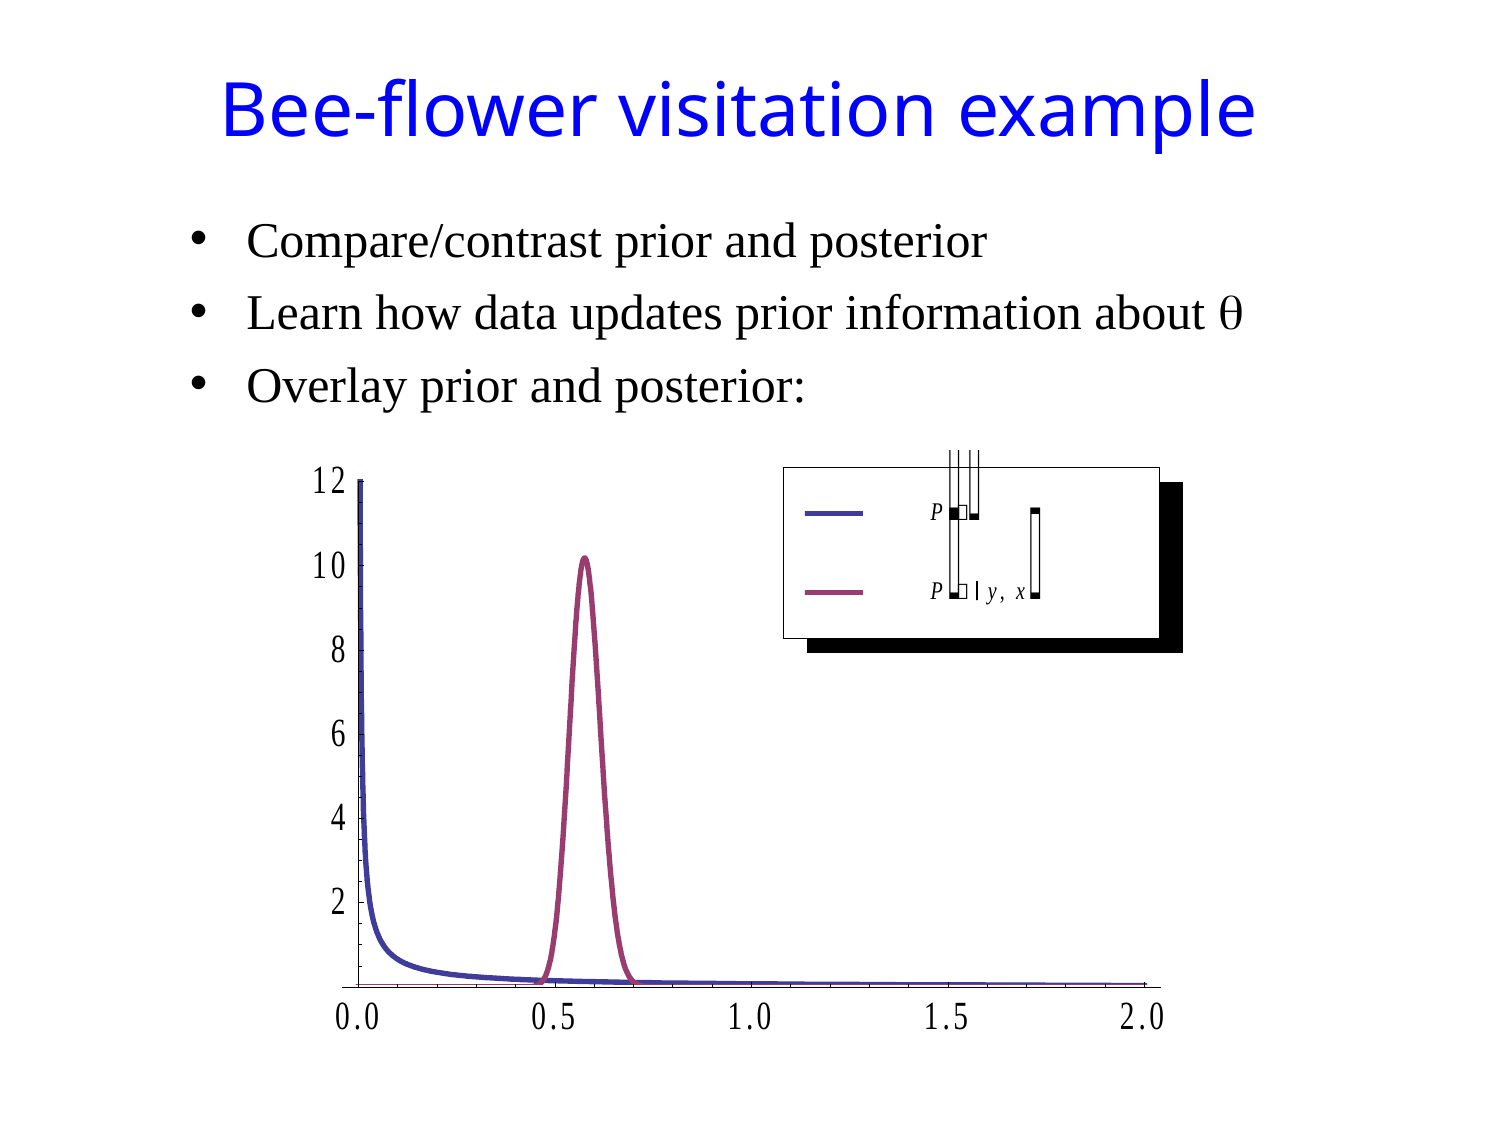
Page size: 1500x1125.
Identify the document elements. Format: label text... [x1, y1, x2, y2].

picture [294, 449, 1257, 1063]
title Bee-flower visitation example [64, 12, 1415, 200]
list Compare/contrast prior and posterior Learn how data updates prior information about  Overlay prior and posterior: [174, 200, 1294, 805]
